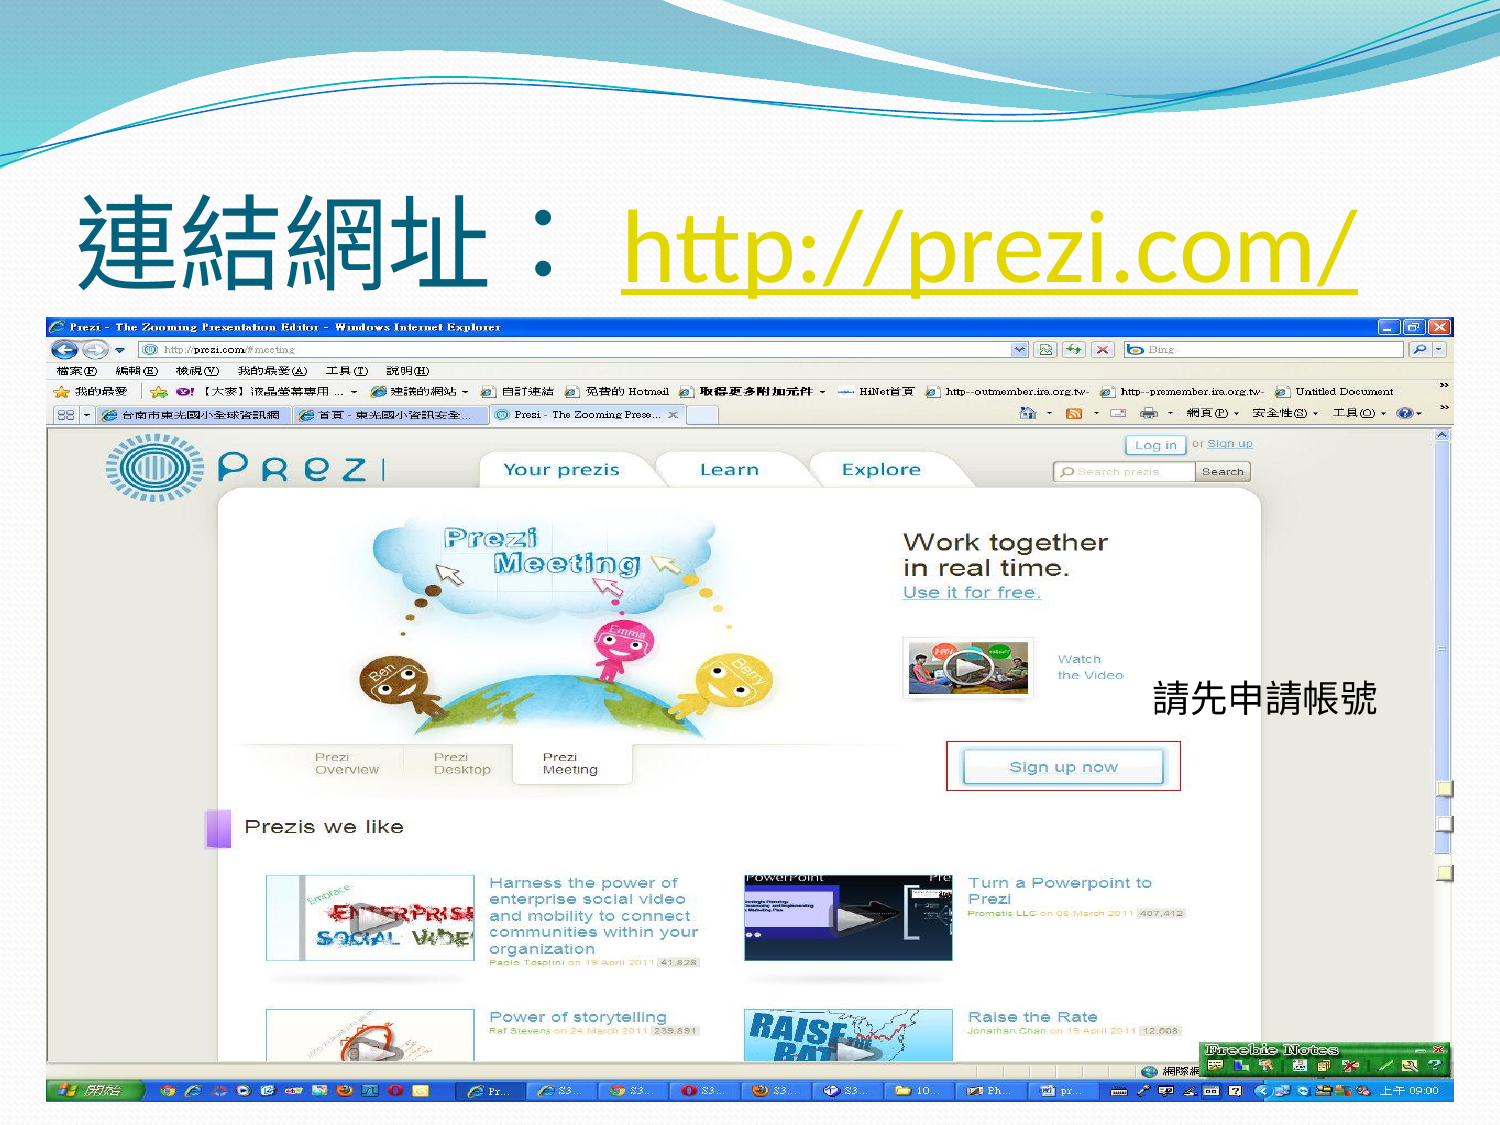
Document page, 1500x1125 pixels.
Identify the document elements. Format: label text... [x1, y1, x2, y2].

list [46, 317, 1454, 1102]
title 連結網址：http://prezi.com/ [74, 115, 1426, 304]
